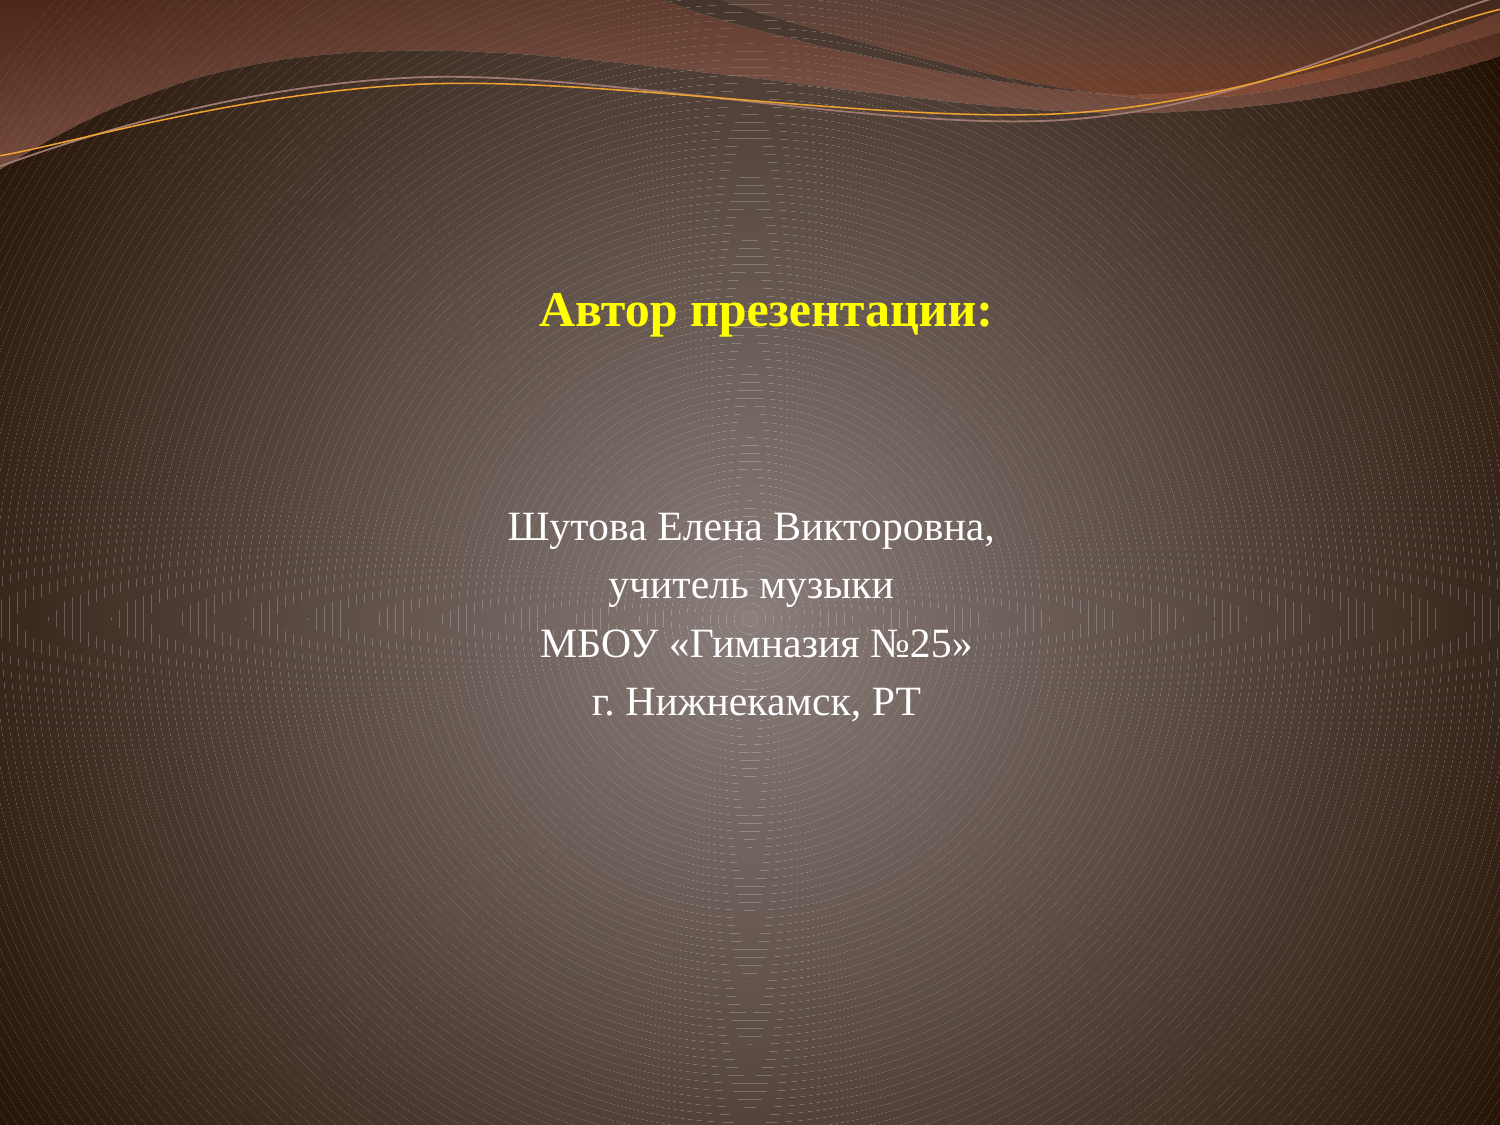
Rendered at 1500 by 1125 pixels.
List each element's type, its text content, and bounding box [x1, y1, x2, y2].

subtitle Шутова Елена Викторовна, учитель музыки МБОУ «Гимназия №25» г. Нижнекамск, РТ [419, 491, 1105, 823]
title Автор презентации: [230, 0, 1306, 1083]
